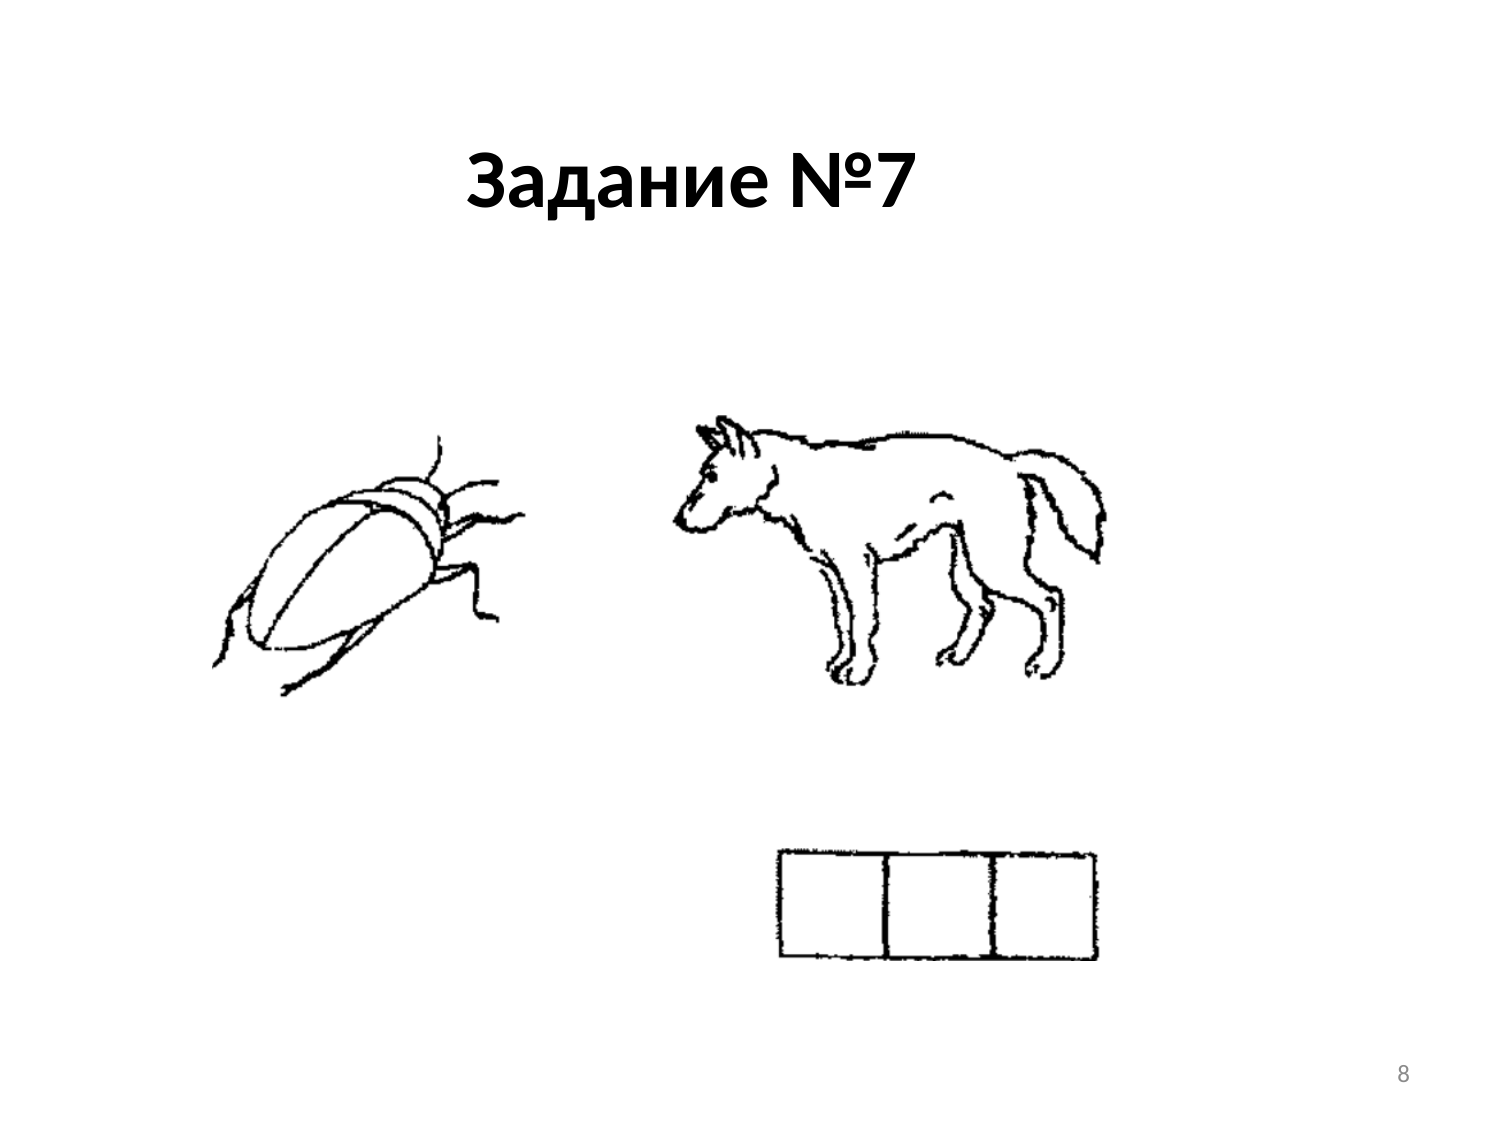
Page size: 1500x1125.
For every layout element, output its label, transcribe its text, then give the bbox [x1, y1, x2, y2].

picture [187, 269, 1373, 962]
slide_number 8 [1074, 1042, 1425, 1103]
text_box Задание №7 [451, 117, 934, 232]
